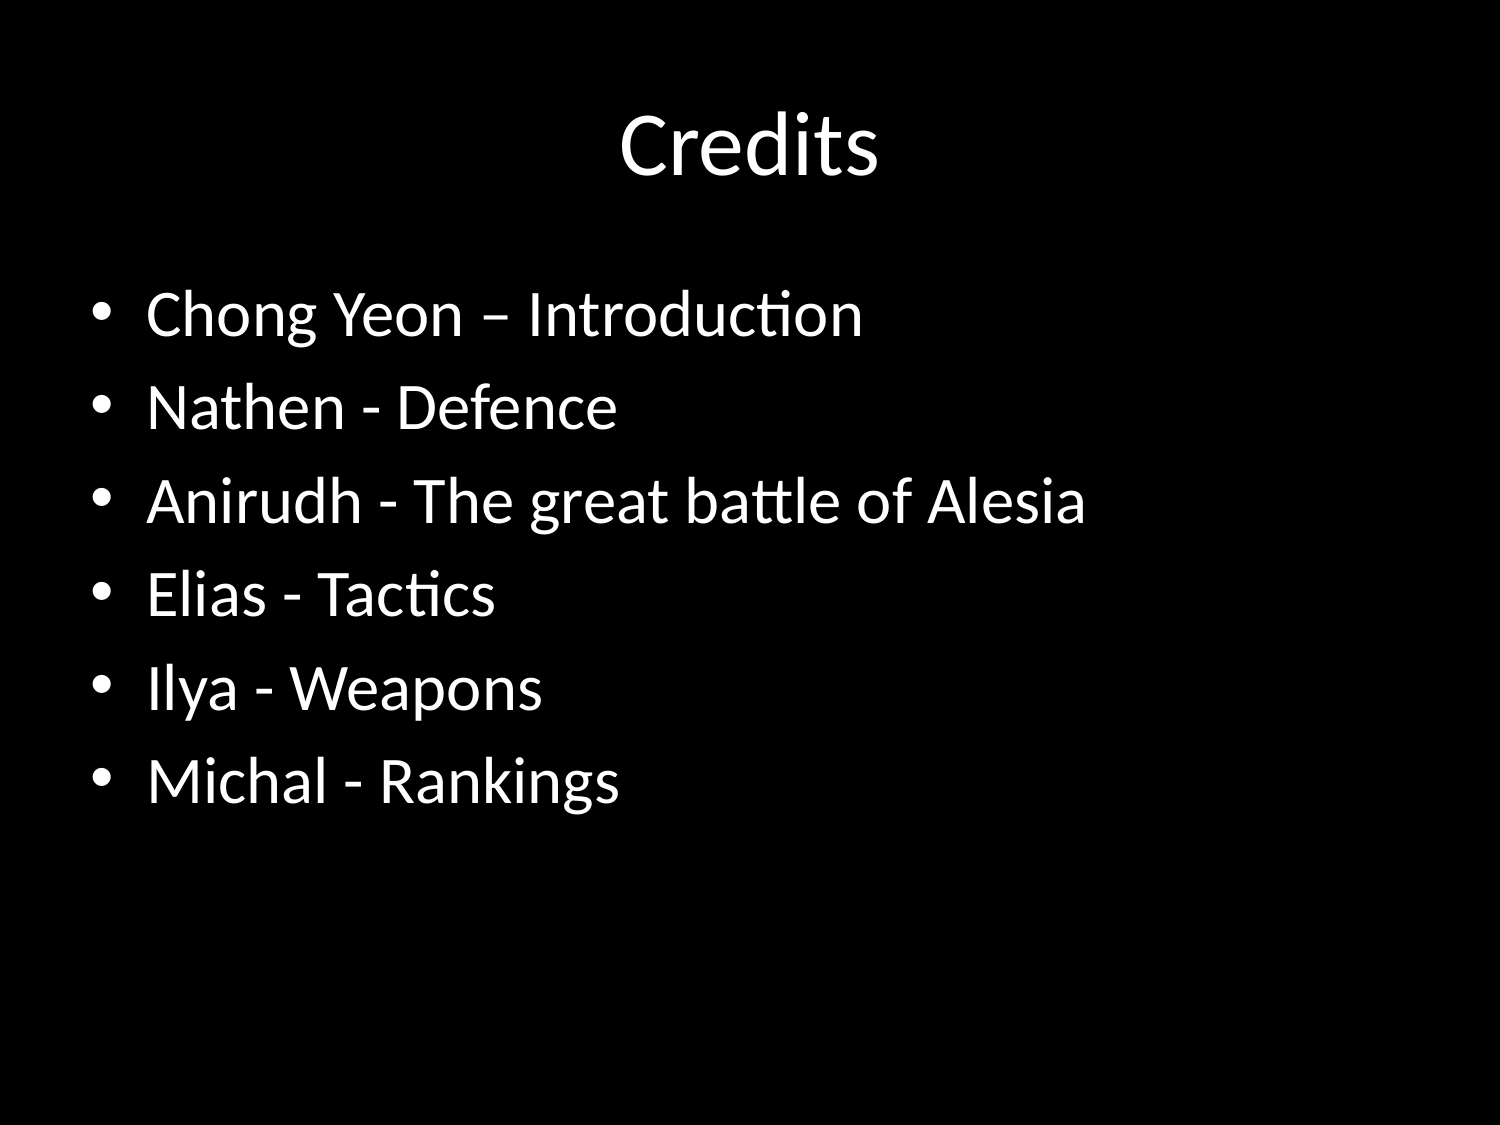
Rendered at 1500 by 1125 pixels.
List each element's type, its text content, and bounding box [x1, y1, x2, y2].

list Chong Yeon – Introduction Nathen - Defence Anirudh - The great battle of Alesia Elias - Tactics Ilya - Weapons Michal - Rankings [75, 262, 1425, 1005]
title Credits [75, 45, 1425, 233]
